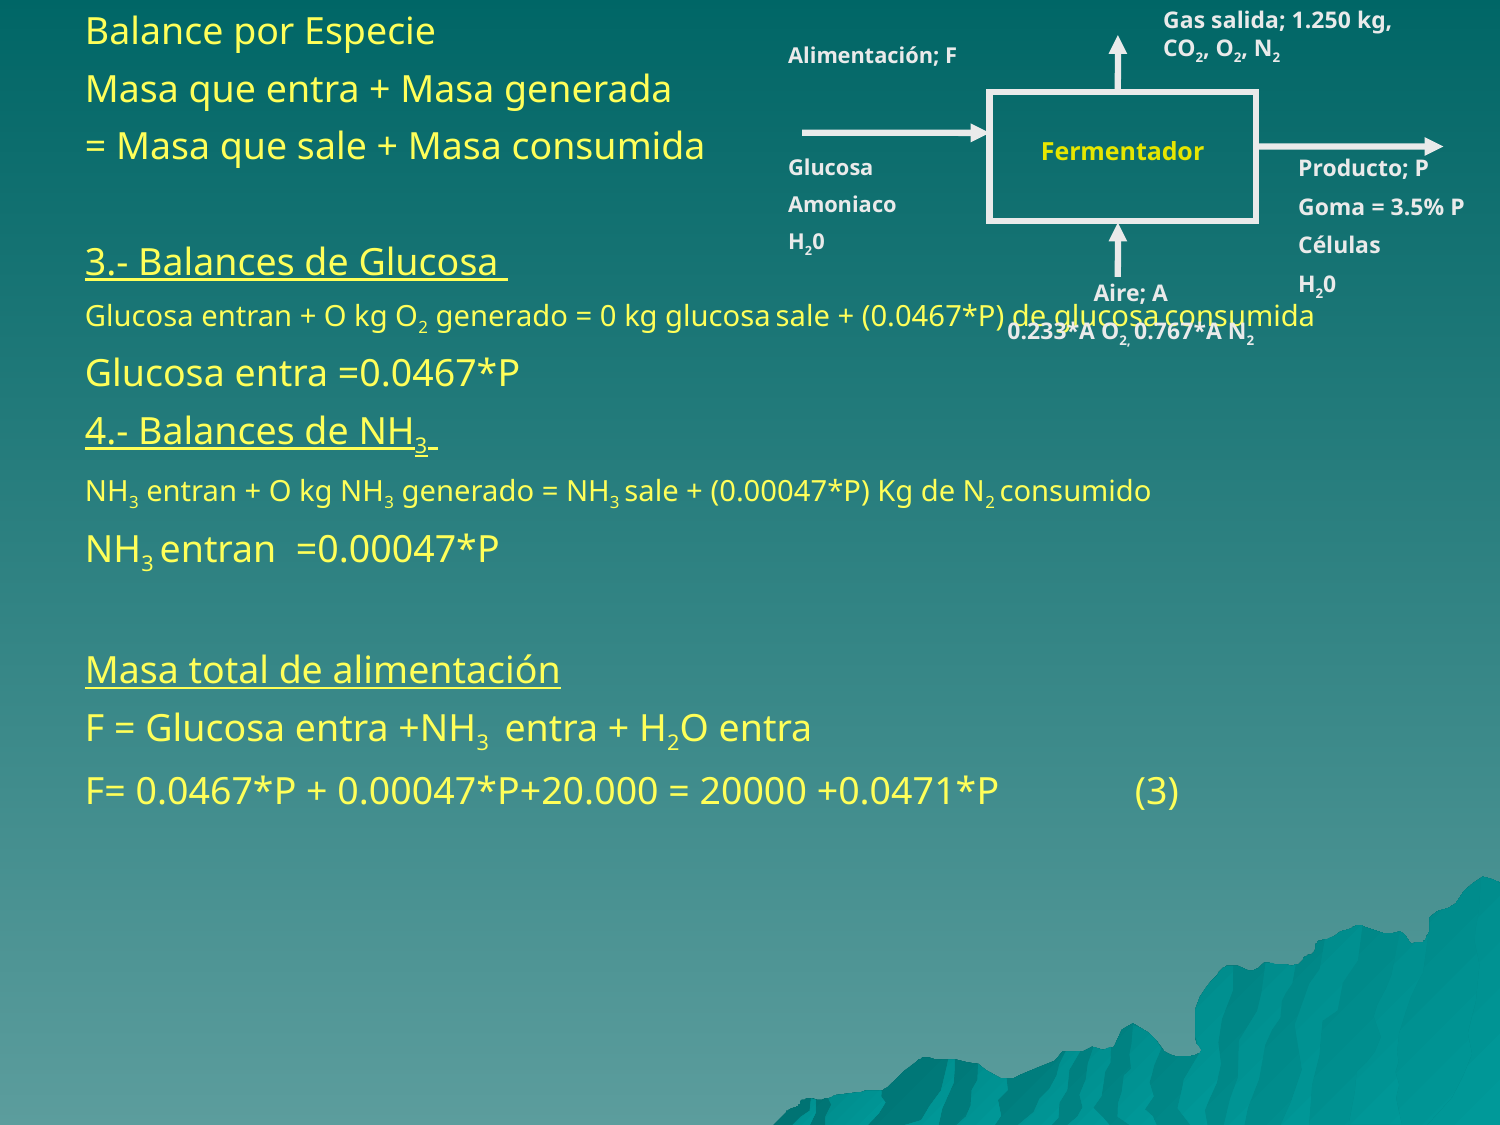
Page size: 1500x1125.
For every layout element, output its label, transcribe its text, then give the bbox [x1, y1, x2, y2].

text_box Balance por Especie Masa que entra + Masa generada = Masa que sale + Masa consumida 3.- Balances de Glucosa Glucosa entran + O kg O2 generado = 0 kg glucosa sale + (0.0467*P) de glucosa consumida Glucosa entra =0.0467*P 4.- Balances de NH3 NH3 entran + O kg NH3 generado = NH3 sale + (0.00047*P) Kg de N2 consumido NH3 entran =0.00047*P Masa total de alimentación F = Glucosa entra +NH3 entra + H2O entra F= 0.0467*P + 0.00047*P+20.000 = 20000 +0.0471*P (3) [70, 0, 1500, 935]
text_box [773, 0, 1500, 396]
